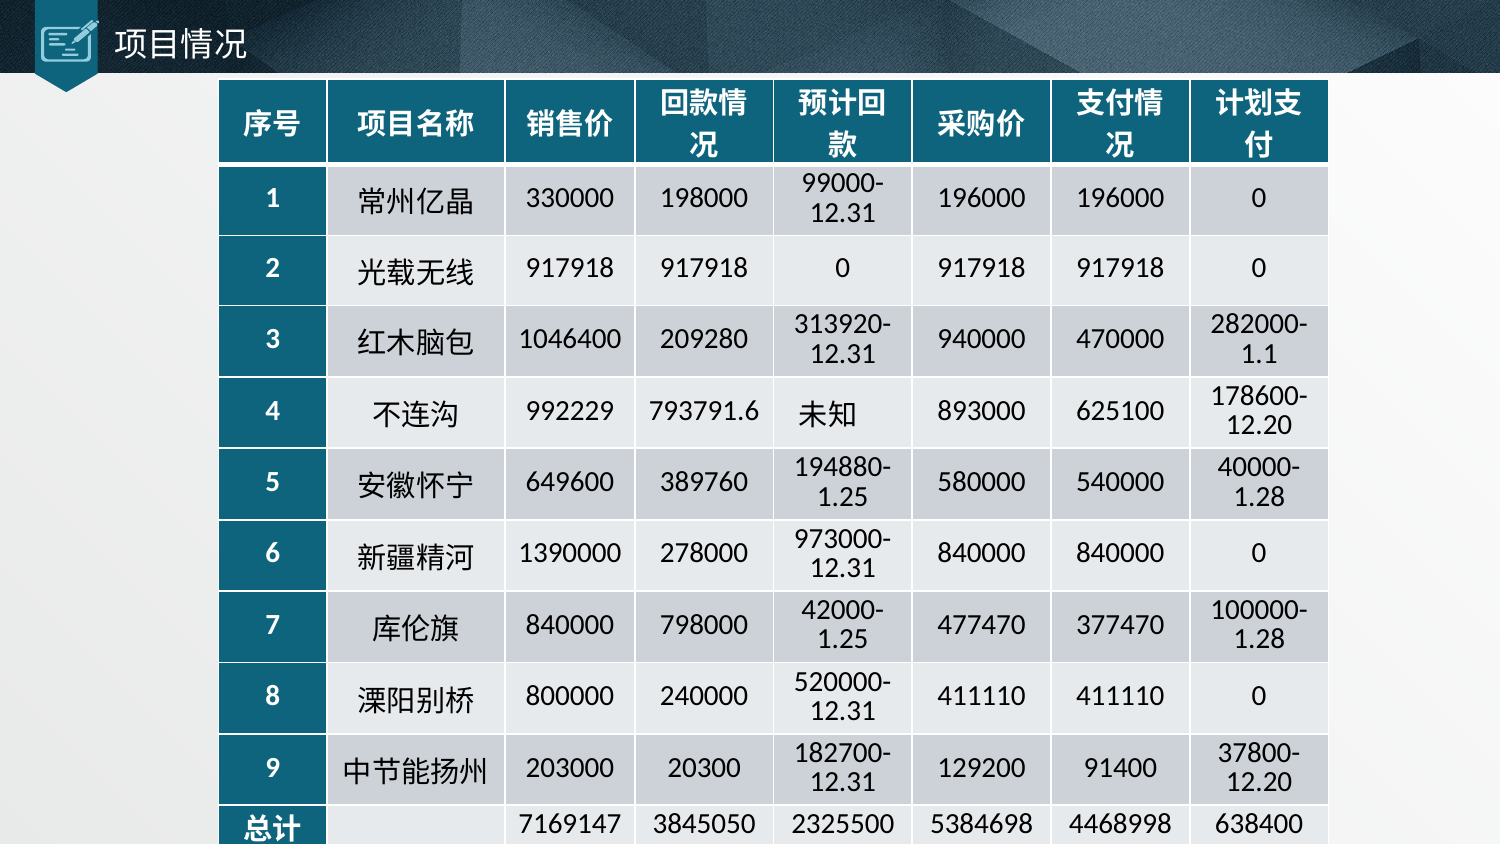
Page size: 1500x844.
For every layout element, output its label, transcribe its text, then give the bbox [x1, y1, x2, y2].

table_cell 0 [1191, 663, 1328, 733]
table_cell 7 [219, 592, 326, 662]
table_cell 2 [219, 236, 326, 305]
table_cell 411110 [1052, 663, 1189, 733]
table_cell 940000 [913, 306, 1050, 376]
table_cell 6 [219, 521, 326, 590]
table_cell 917918 [913, 236, 1050, 305]
table_cell 840000 [913, 521, 1050, 590]
table_cell 625100 [1052, 378, 1189, 447]
table_cell 37800-12.20 [1191, 735, 1328, 804]
table_cell 278000 [636, 521, 773, 590]
table_header 销售价 [506, 80, 634, 162]
table_cell 477470 [913, 592, 1050, 662]
table_cell 4 [219, 378, 326, 447]
table_cell 840000 [1052, 521, 1189, 590]
table_cell 313920-12.31 [774, 306, 911, 376]
table_cell 793791.6 [636, 378, 773, 447]
table_cell 总计 [219, 806, 326, 844]
table_cell 2325500 [774, 806, 911, 844]
table_header 计划支付 [1191, 80, 1328, 162]
picture [0, 0, 34, 73]
table_header 支付情况 [1052, 80, 1189, 162]
table_cell 1046400 [506, 306, 634, 376]
table_cell 光载无线 [328, 236, 504, 305]
table_cell 1390000 [506, 521, 634, 590]
table_cell 649600 [506, 449, 634, 519]
table_header 序号 [219, 80, 326, 162]
table_cell 红木脑包 [328, 306, 504, 376]
table_cell 常州亿晶 [328, 167, 504, 235]
table_cell 99000-12.31 [774, 167, 911, 235]
table_cell 917918 [506, 236, 634, 305]
table_header 项目名称 [328, 80, 504, 162]
table_header 预计回款 [774, 80, 911, 162]
table_cell 377470 [1052, 592, 1189, 662]
table_header 回款情况 [636, 80, 773, 162]
table_header 采购价 [913, 80, 1050, 162]
table_cell 安徽怀宁 [328, 449, 504, 519]
table_cell 40000-1.28 [1191, 449, 1328, 519]
table_cell 330000 [506, 167, 634, 235]
table_cell 5384698 [913, 806, 1050, 844]
table_cell 1 [219, 167, 326, 235]
table_cell 638400 [1191, 806, 1328, 844]
picture [98, 0, 1500, 73]
table_cell 973000-12.31 [774, 521, 911, 590]
table_cell 917918 [1052, 236, 1189, 305]
table_cell 198000 [636, 167, 773, 235]
table_cell 800000 [506, 663, 634, 733]
table_cell 0 [1191, 521, 1328, 590]
table_cell 129200 [913, 735, 1050, 804]
table_cell 库伦旗 [328, 592, 504, 662]
table_cell 3 [219, 306, 326, 376]
table_cell 893000 [913, 378, 1050, 447]
table_cell 9 [219, 735, 326, 804]
table_cell 182700-12.31 [774, 735, 911, 804]
table_cell 389760 [636, 449, 773, 519]
table_cell 798000 [636, 592, 773, 662]
table_cell 7169147 [506, 806, 634, 844]
table_cell 0 [774, 236, 911, 305]
title 项目情况 [99, 20, 550, 66]
table_cell 194880-1.25 [774, 449, 911, 519]
table_cell 91400 [1052, 735, 1189, 804]
table_cell 917918 [636, 236, 773, 305]
table_cell 不连沟 [328, 378, 504, 447]
table_cell 240000 [636, 663, 773, 733]
table_cell 0 [1191, 167, 1328, 235]
table_cell 470000 [1052, 306, 1189, 376]
table_cell 8 [219, 663, 326, 733]
table_cell 992229 [506, 378, 634, 447]
table_cell 20300 [636, 735, 773, 804]
table_cell 580000 [913, 449, 1050, 519]
table_cell 282000-1.1 [1191, 306, 1328, 376]
table_cell 178600-12.20 [1191, 378, 1328, 447]
table_cell 3845050 [636, 806, 773, 844]
table_cell 0 [1191, 236, 1328, 305]
table_cell 5 [219, 449, 326, 519]
table_cell 209280 [636, 306, 773, 376]
table_cell 196000 [913, 167, 1050, 235]
table_cell 840000 [506, 592, 634, 662]
text_box [41, 20, 100, 62]
table_cell 4468998 [1052, 806, 1189, 844]
table_cell 溧阳别桥 [328, 663, 504, 733]
table_cell 未知 [774, 378, 911, 447]
table_cell 203000 [506, 735, 634, 804]
table_cell 540000 [1052, 449, 1189, 519]
table_cell 中节能扬州 [328, 735, 504, 804]
table_cell 42000-1.25 [774, 592, 911, 662]
table_cell 196000 [1052, 167, 1189, 235]
table_cell 新疆精河 [328, 521, 504, 590]
table_cell [328, 806, 504, 844]
table_cell 520000-12.31 [774, 663, 911, 733]
table_cell 100000-1.28 [1191, 592, 1328, 662]
table_cell 411110 [913, 663, 1050, 733]
